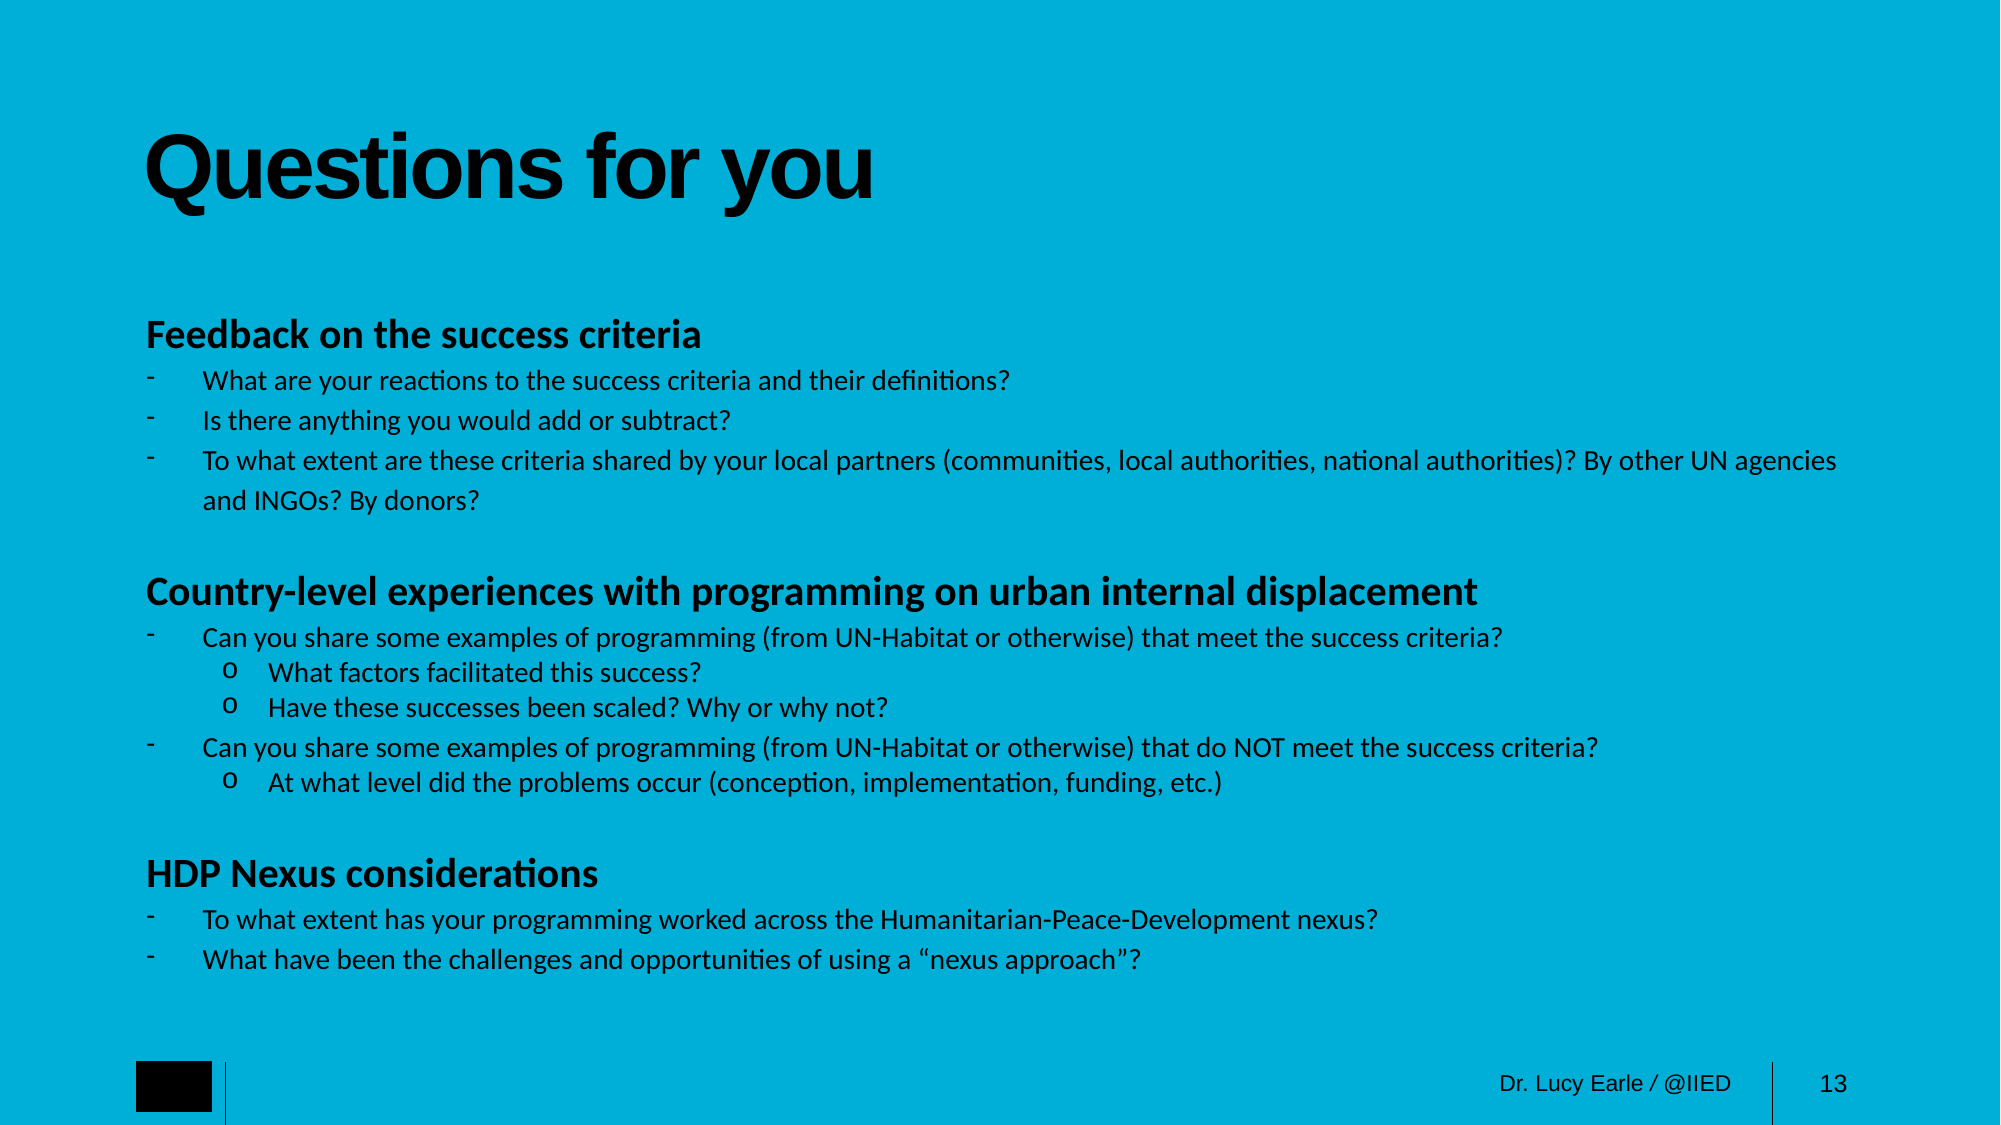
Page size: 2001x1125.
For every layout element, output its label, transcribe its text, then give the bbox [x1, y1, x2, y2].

list Feedback on the success criteria What are your reactions to the success criteria and their definitions? Is there anything you would add or subtract? To what extent are these criteria shared by your local partners (communities, local authorities, national authorities)? By other UN agencies and INGOs? By donors? Country-level experiences with programming on urban internal displacement Can you share some examples of programming (from UN-Habitat or otherwise) that meet the success criteria? What factors facilitated this success? Have these successes been scaled? Why or why not? Can you share some examples of programming (from UN-Habitat or otherwise) that do NOT meet the success criteria? At what level did the problems occur (conception, implementation, funding, etc.) HDP Nexus considerations To what extent has your programming worked across the Humanitarian-Peace-Development nexus? What have been the challenges and opportunities of using a “nexus approach”? [137, 299, 1863, 1014]
title Questions for you [137, 59, 1863, 278]
slide_number 13 [1774, 1052, 1863, 1113]
